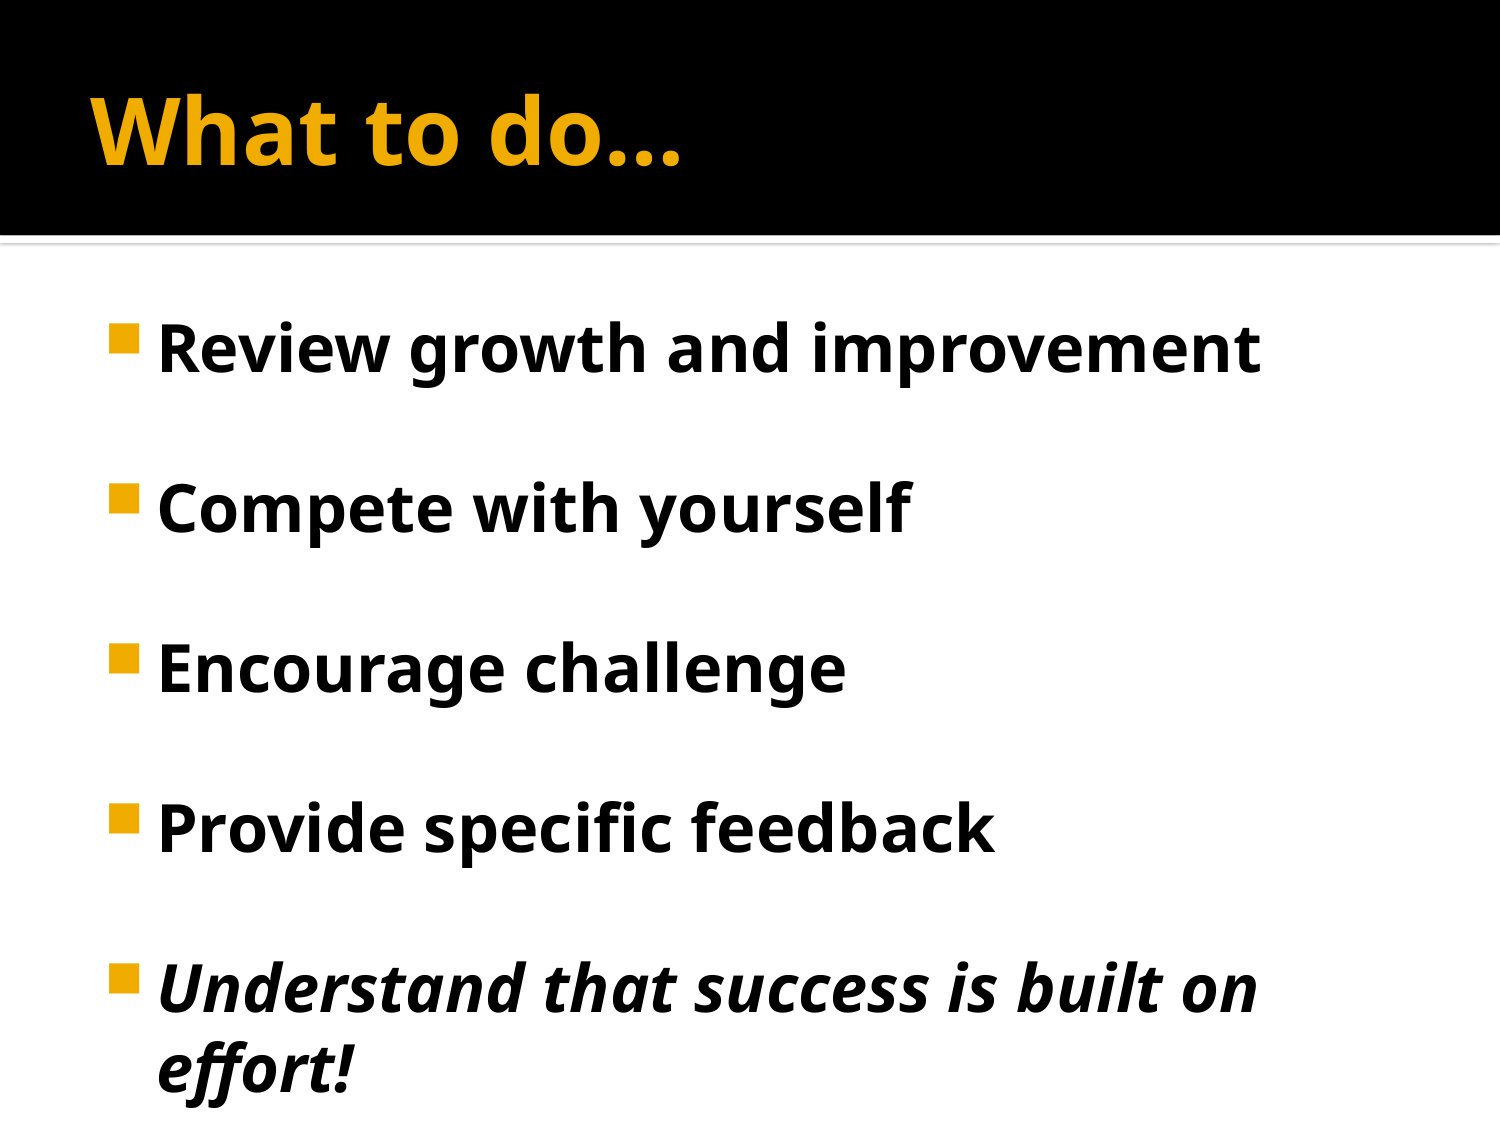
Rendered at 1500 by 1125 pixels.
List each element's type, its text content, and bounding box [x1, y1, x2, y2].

title What to do… [75, 25, 1425, 231]
list Review growth and improvement Compete with yourself Encourage challenge Provide specific feedback Understand that success is built on effort! [75, 291, 1425, 1050]
